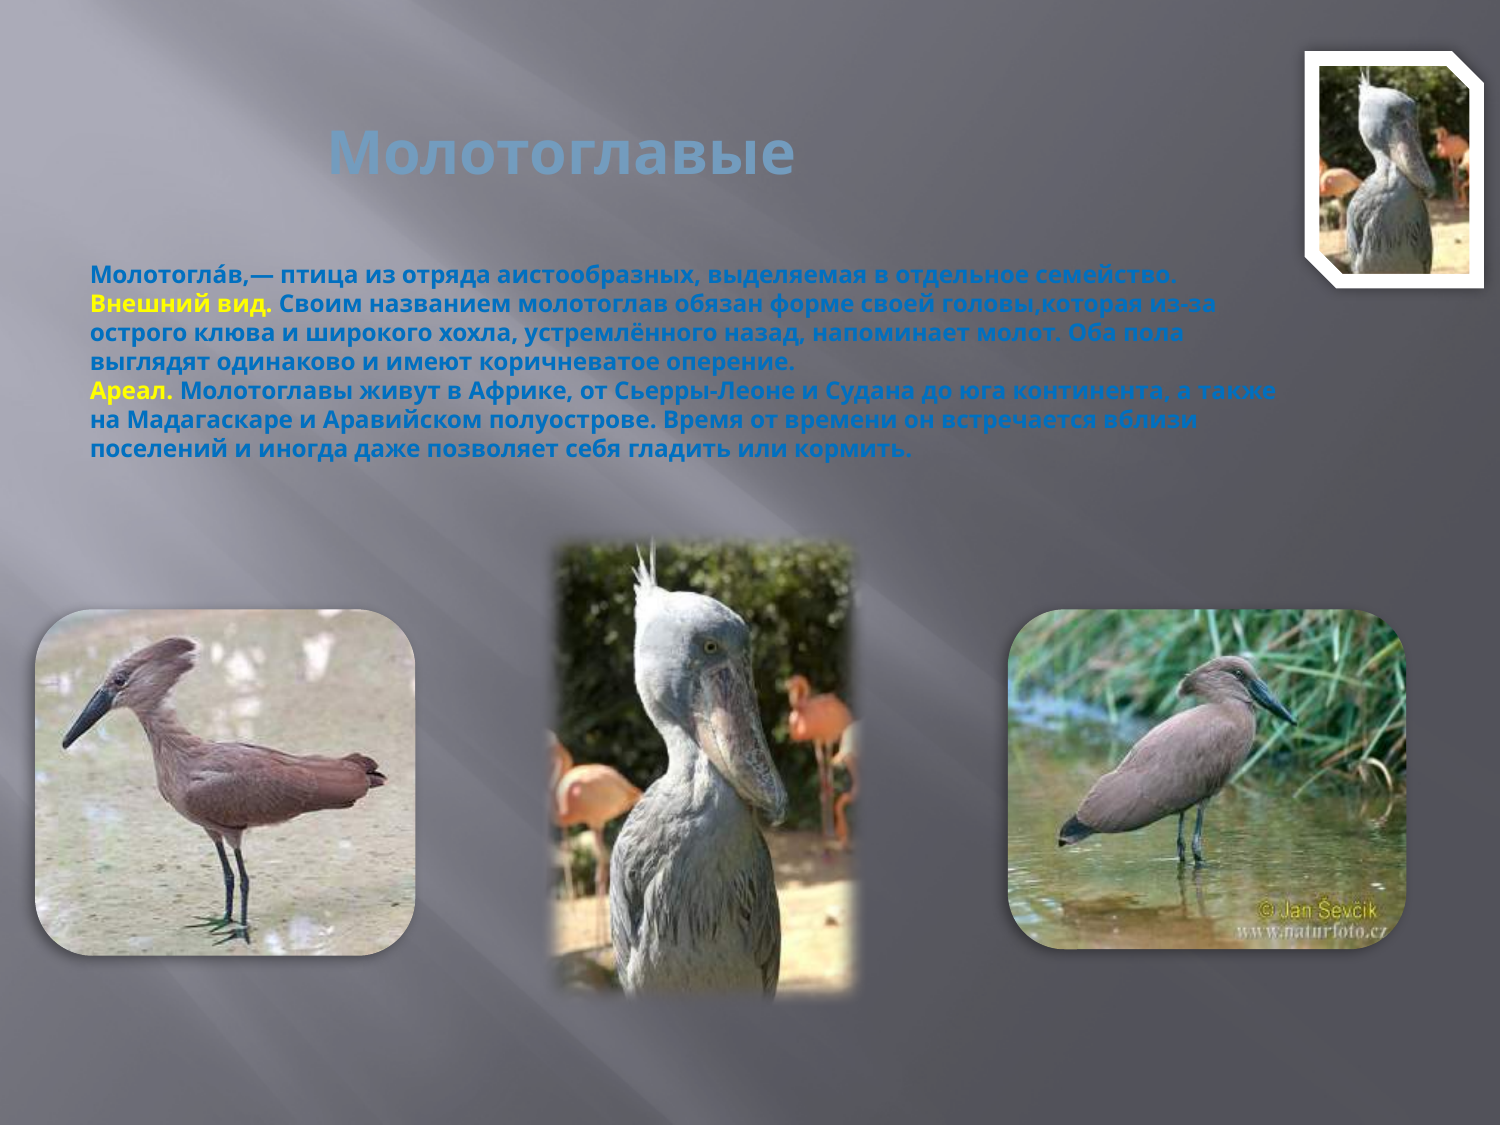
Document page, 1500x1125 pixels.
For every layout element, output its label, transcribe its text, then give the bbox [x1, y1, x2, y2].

picture [1007, 609, 1407, 950]
picture [538, 527, 869, 1008]
picture [1311, 58, 1477, 282]
title Молотоглавые Молотогла́в,— птица из отряда аистообразных, выделяемая в отдельное семейство. Внешний вид. Своим названием молотоглав обязан форме своей головы,которая из-за острого клюва и широкого хохла, устремлённого назад, напоминает молот. Оба пола выглядят одинаково и имеют коричневатое оперение. Ареал. Молотоглавы живут в Африке, от Сьерры-Леоне и Судана до юга континента, а также на Мадагаскаре и Аравийском полуострове. Время от времени он встречается вблизи поселений и иногда даже позволяет себя гладить или кормить. [75, 105, 1313, 950]
picture [34, 609, 416, 956]
